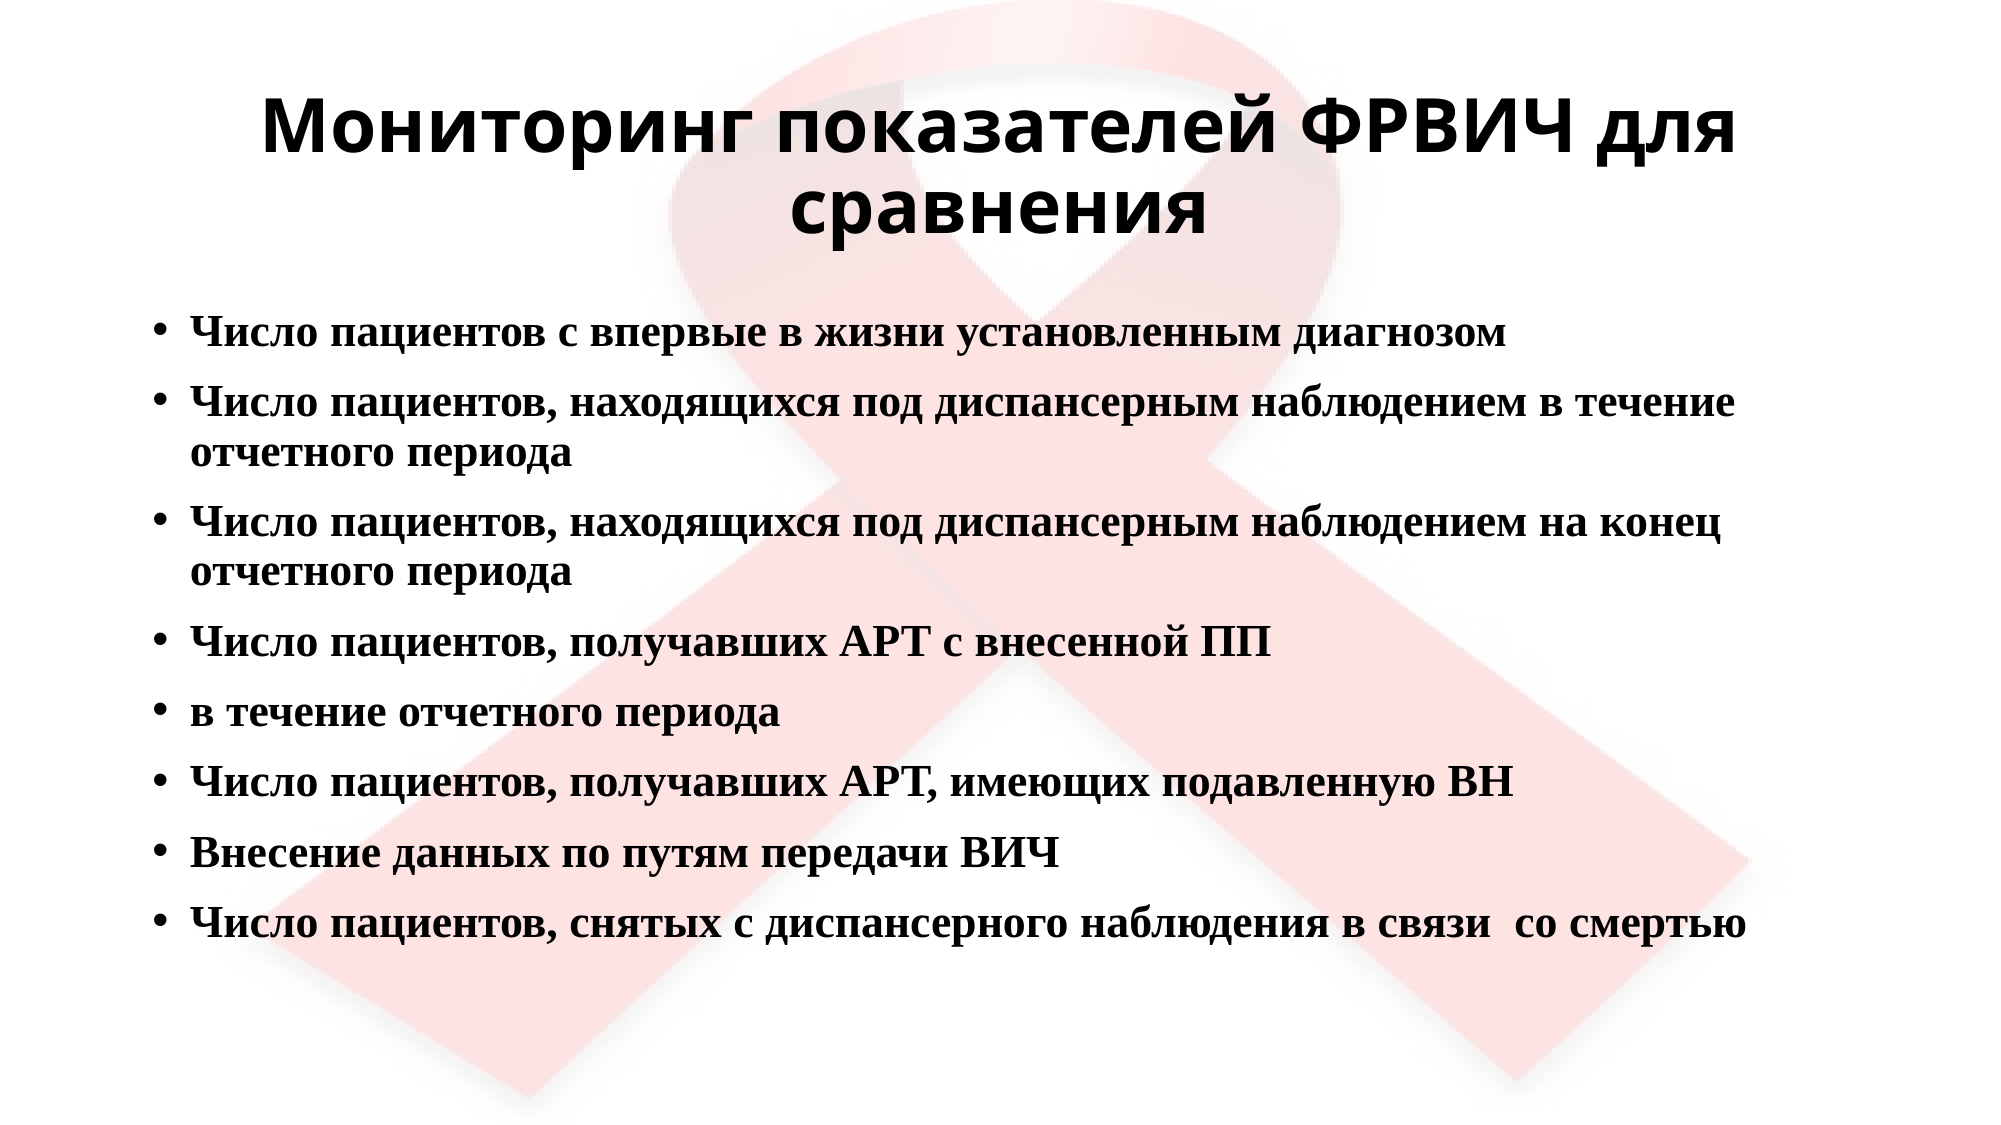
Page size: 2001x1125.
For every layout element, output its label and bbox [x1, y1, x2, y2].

title [137, 59, 1863, 278]
list [137, 299, 1863, 1014]
